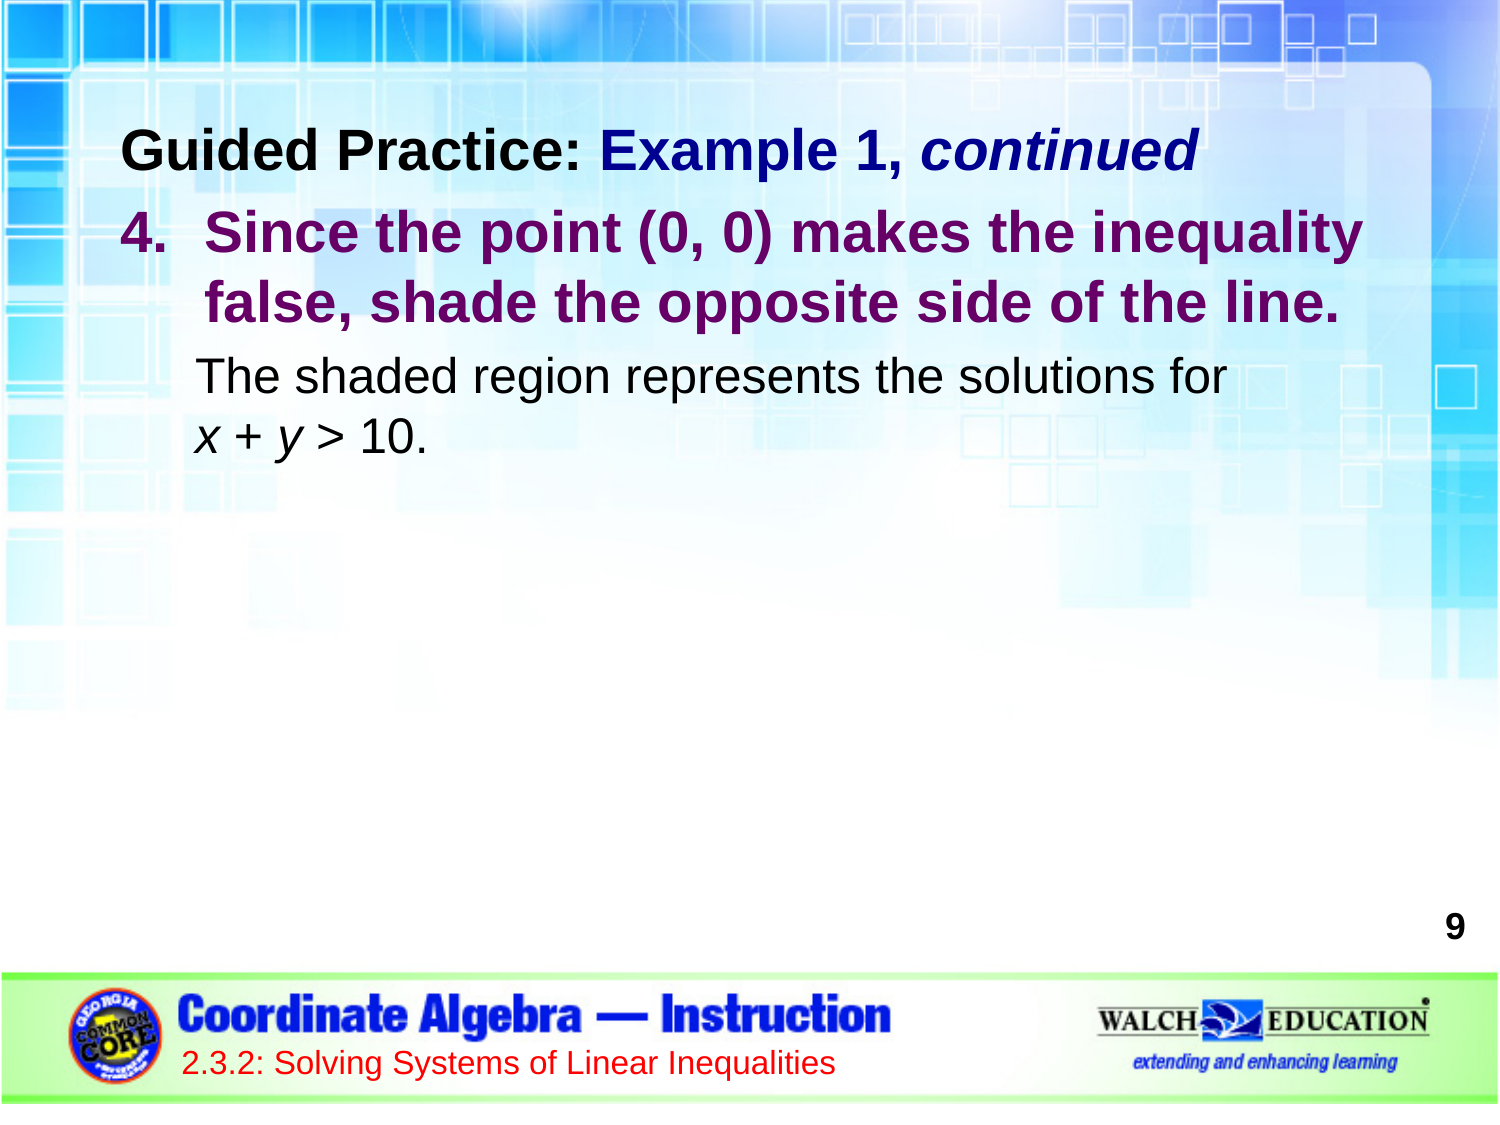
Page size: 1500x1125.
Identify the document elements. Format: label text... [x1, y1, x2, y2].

list 2.3.2: Solving Systems of Linear Inequalities [166, 1033, 1074, 1078]
subtitle Guided Practice: Example 1, continued Since the point (0, 0) makes the inequality false, shade the opposite side of the line. The shaded region represents the solutions for x + y > 10. [105, 105, 1394, 925]
slide_number 9 [1361, 901, 1481, 949]
picture [1, 0, 1500, 1104]
